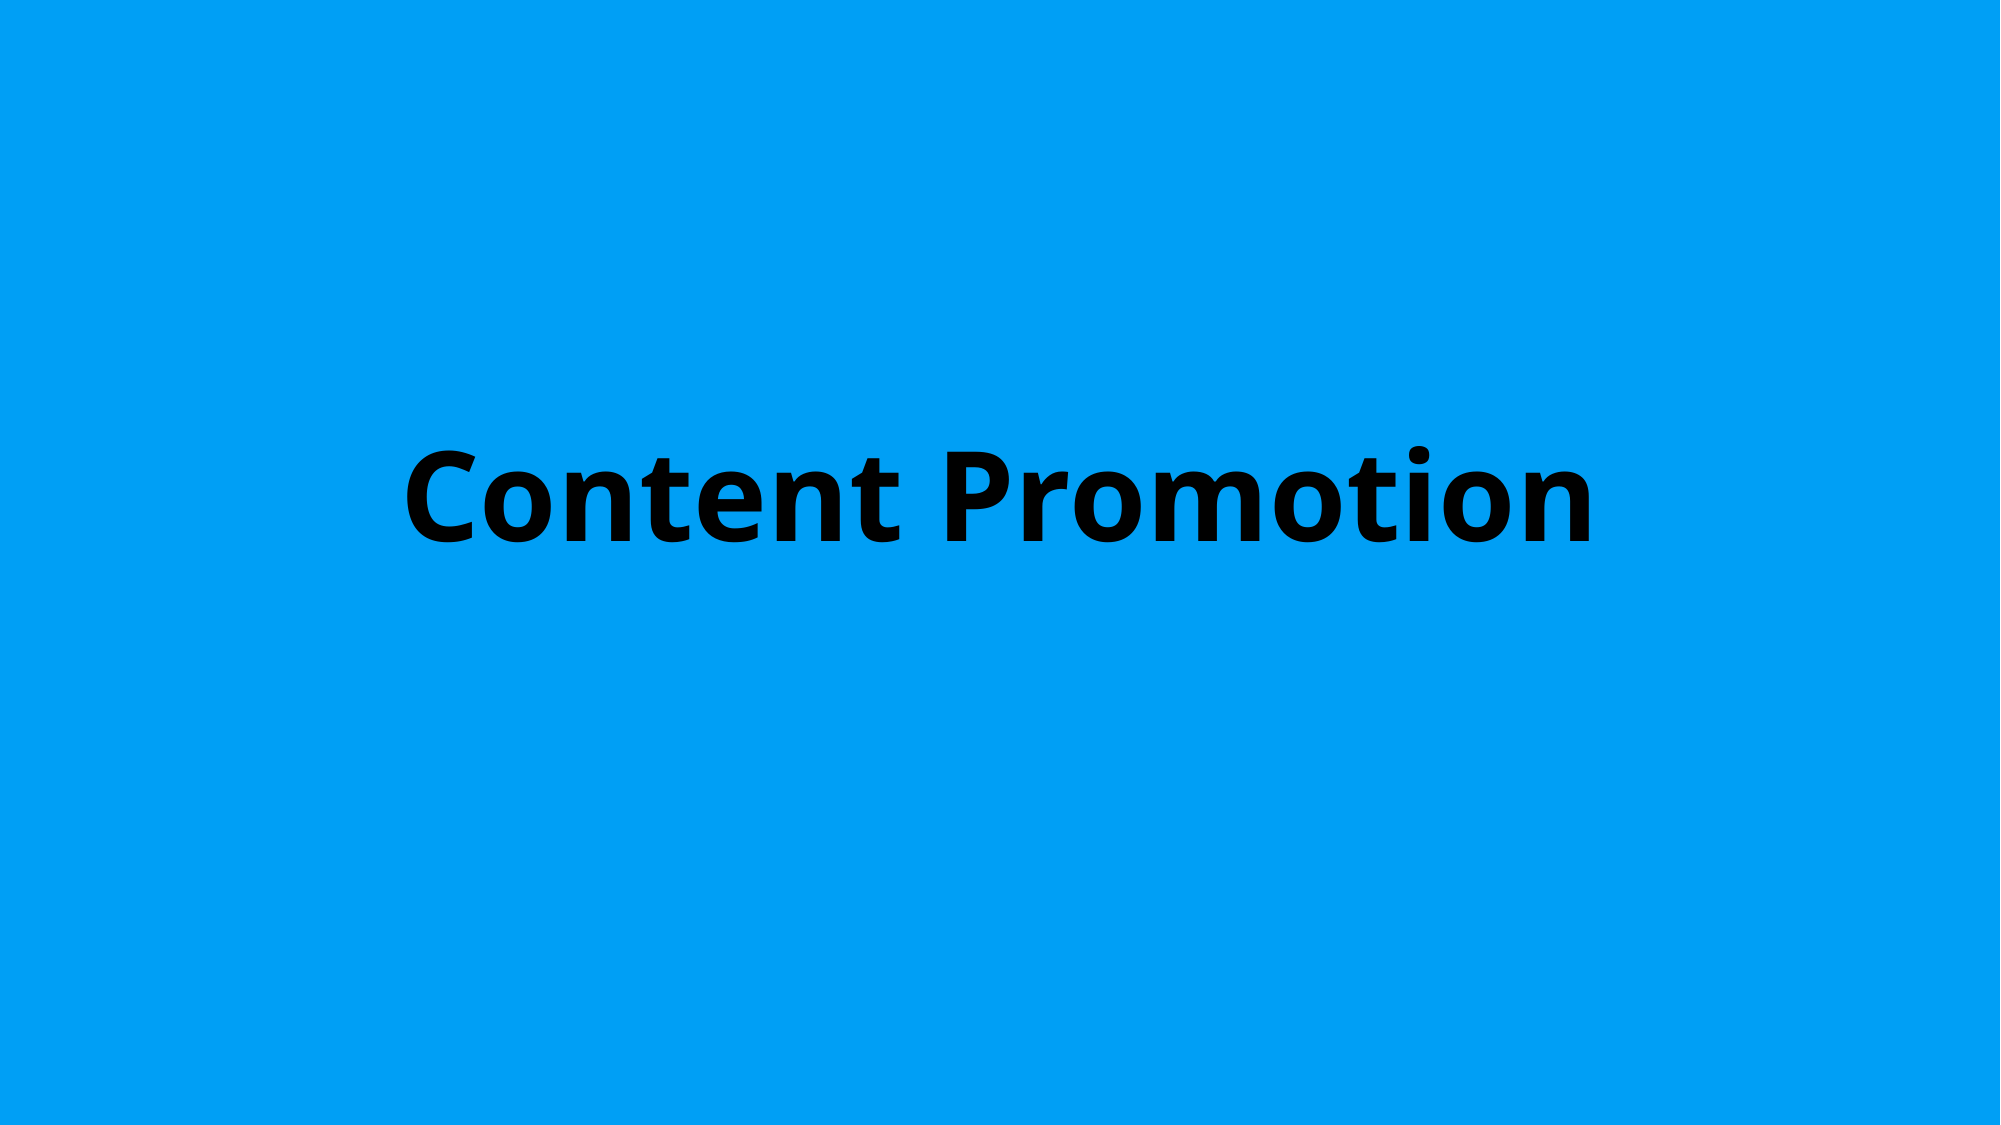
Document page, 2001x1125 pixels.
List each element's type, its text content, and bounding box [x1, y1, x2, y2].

title Content Promotion [249, 184, 1750, 576]
